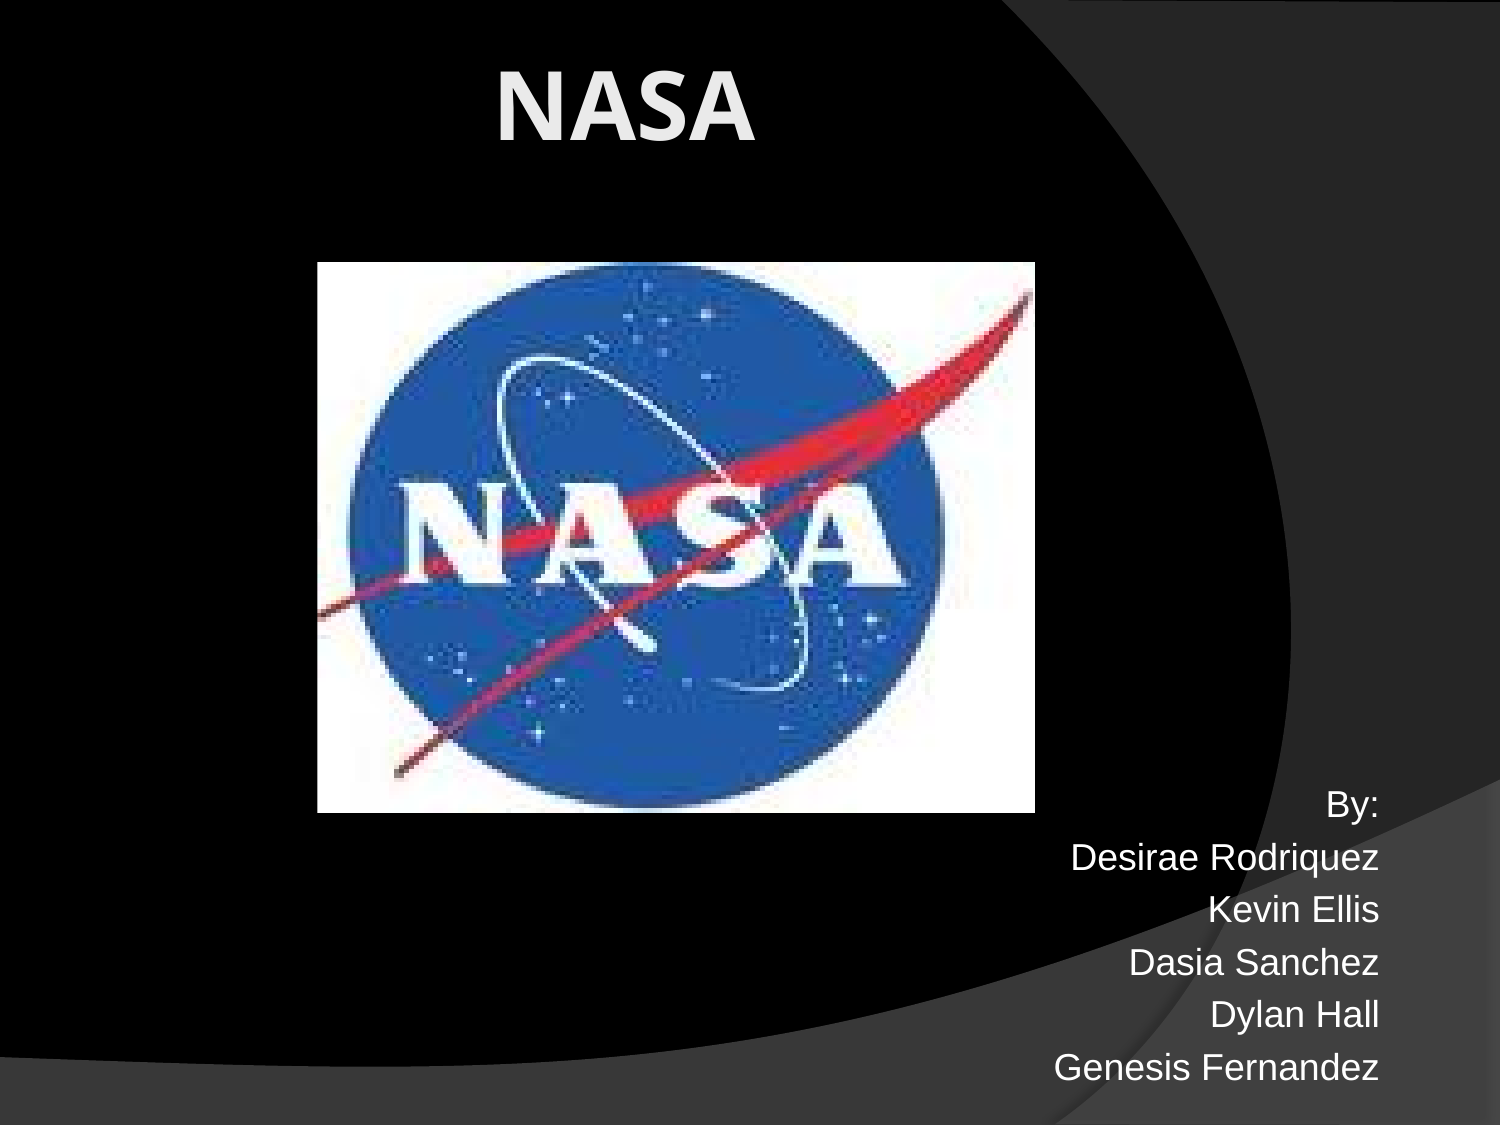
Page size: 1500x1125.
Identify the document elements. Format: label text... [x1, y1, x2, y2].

title NASA [187, 37, 763, 219]
subtitle By: Desirae Rodriquez Kevin Ellis Dasia Sanchez Dylan Hall Genesis Fernandez [1025, 774, 1388, 1088]
picture [317, 259, 1036, 813]
